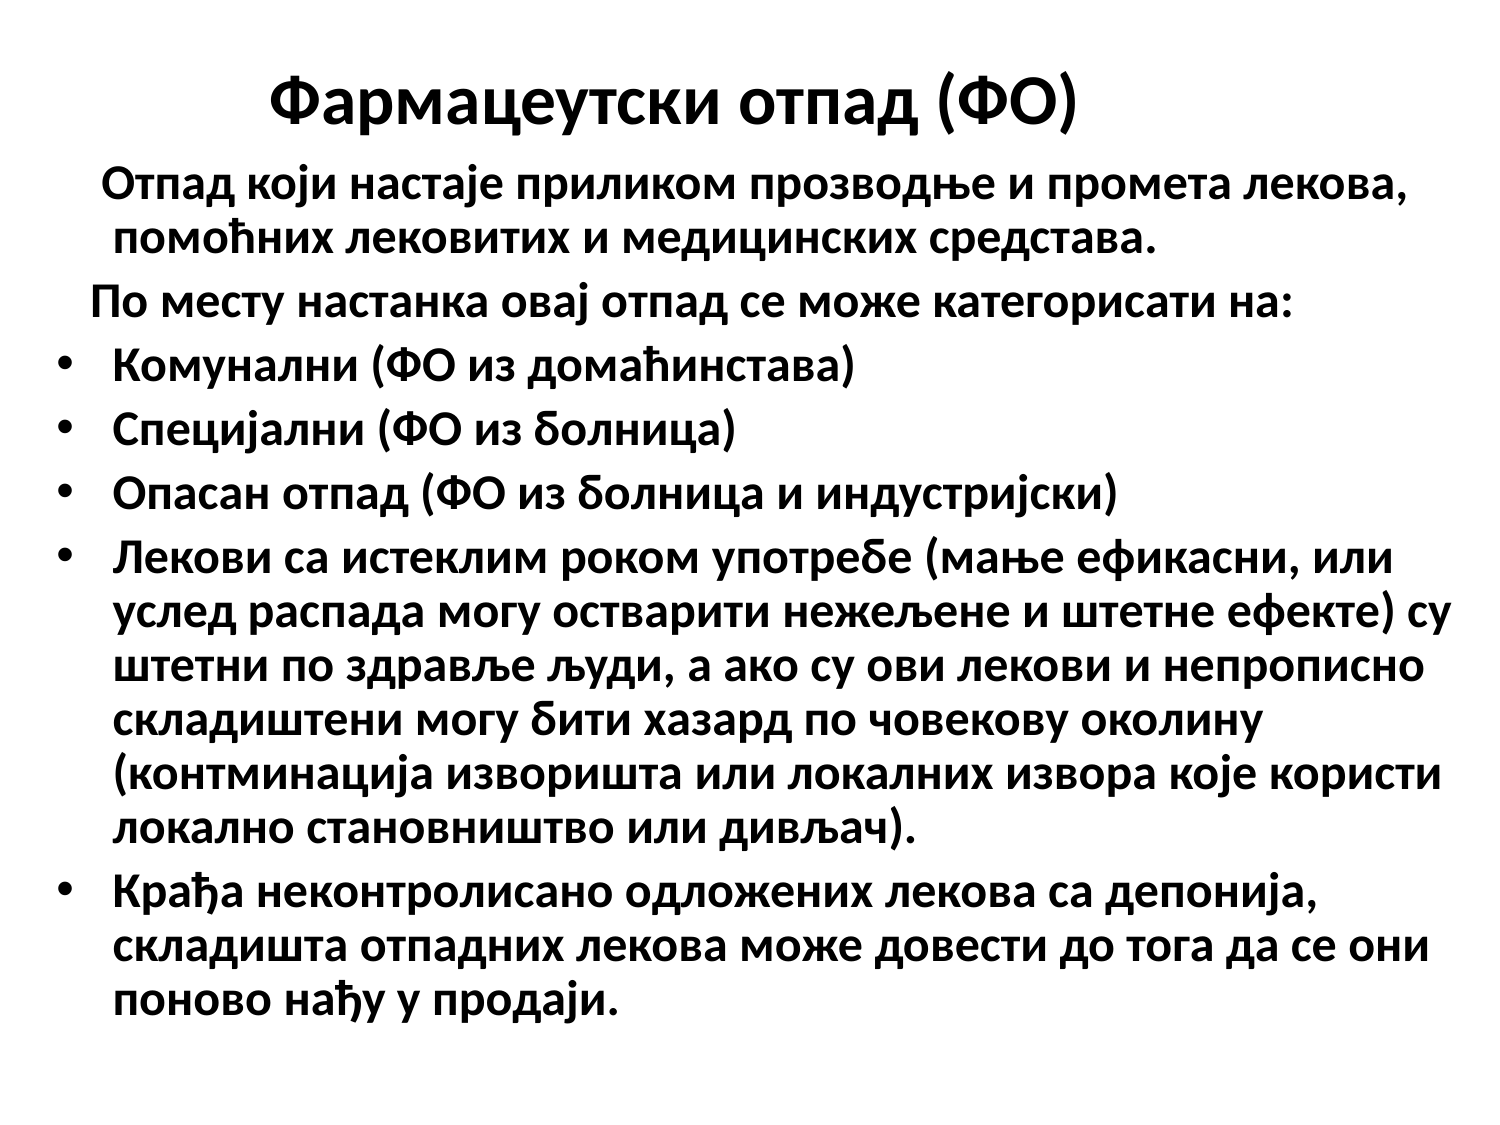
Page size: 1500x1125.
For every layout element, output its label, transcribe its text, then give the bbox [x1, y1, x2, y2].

list Отпад који настаје приликом прозводње и промета лекова, помоћних лековитих и медицинских средстава. По месту настанка овај отпад се може категорисати на: Комунални (ФО из домаћинстава) Специјални (ФО из болница) Опасан отпад (ФО из болница и индустријски) Лекови са истеклим роком употребе (мање ефикасни, или услед распада могу остварити нежељене и штетне ефекте) су штетни по здравље људи, а ако су ови лекови и непрописно складиштени могу бити хазард по човекову околину (контминација изворишта или локалних извора које користи локално становништво или дивљач). Крађа неконтролисано одложених лекова са депонија, складишта отпадних лекова може довести до тога да се они поново нађу у продаји. [40, 148, 1500, 1076]
title Фармацеутски отпад (ФО) [0, 44, 1351, 233]
